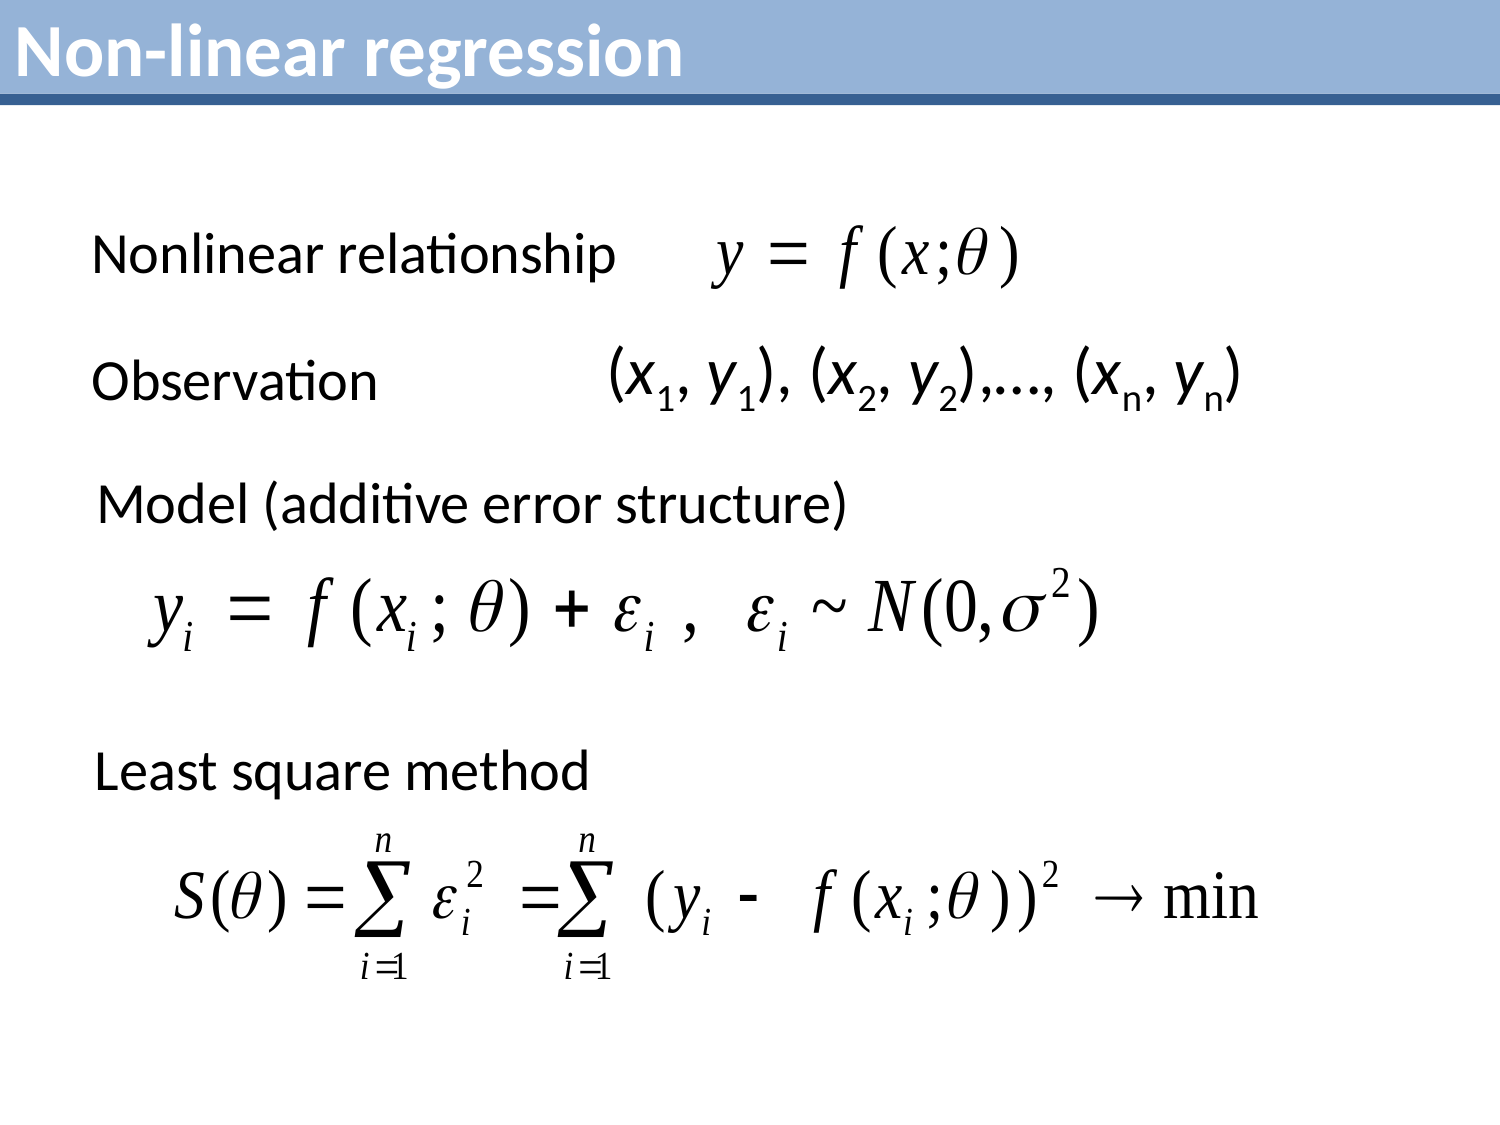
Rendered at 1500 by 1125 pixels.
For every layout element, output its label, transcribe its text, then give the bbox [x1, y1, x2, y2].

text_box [123, 548, 1129, 670]
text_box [162, 805, 1287, 998]
text_box Nonlinear relationship [76, 208, 686, 293]
text_box Non-linear regression [0, 0, 1500, 94]
text_box Least square method [79, 724, 606, 810]
text_box [0, 94, 1500, 106]
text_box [76, 320, 1287, 421]
text_box Model (additive error structure) [81, 458, 865, 543]
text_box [688, 207, 1035, 308]
